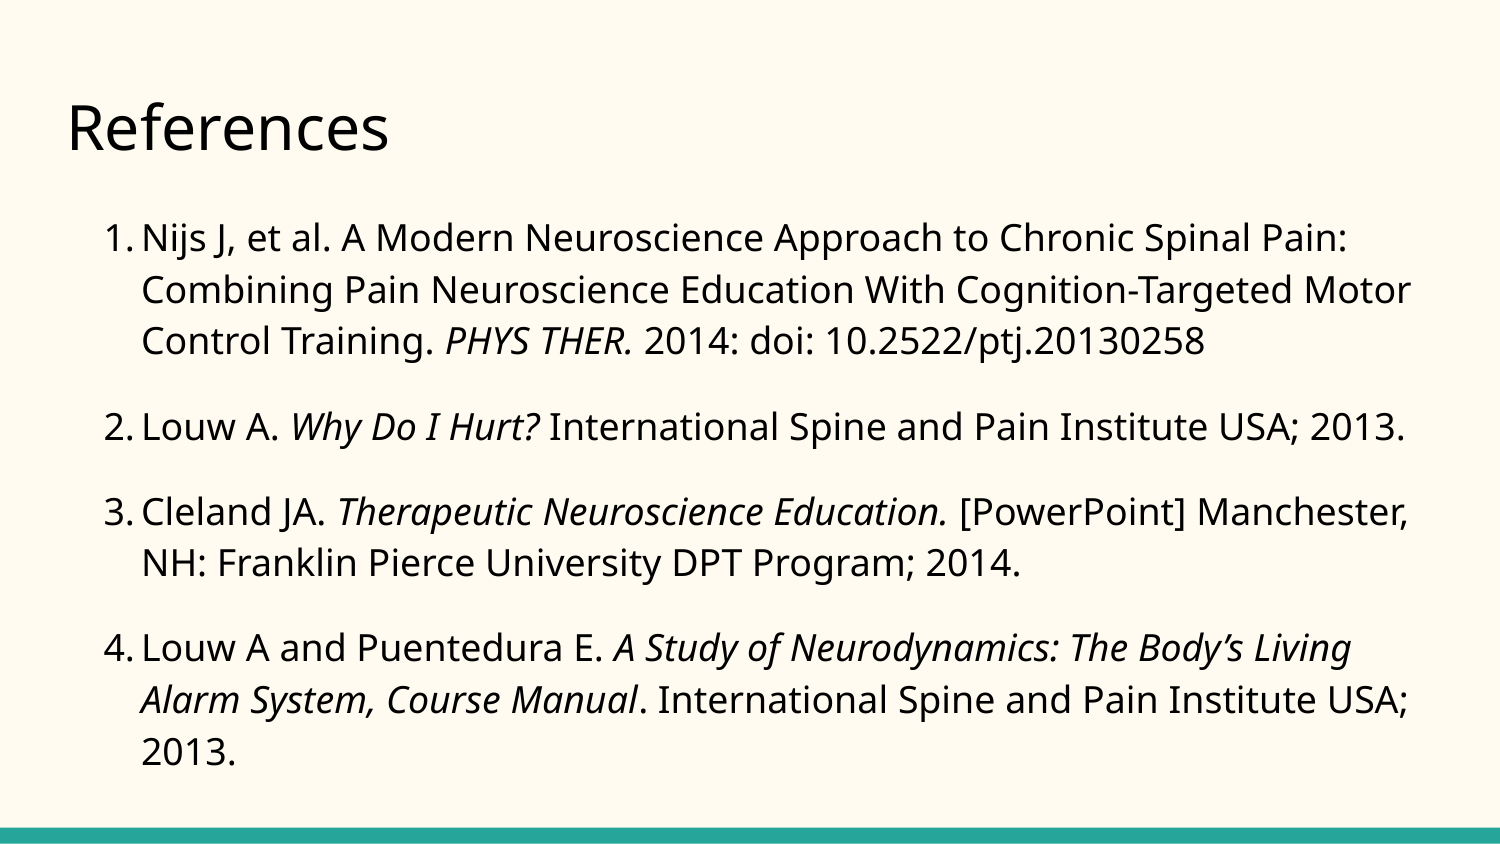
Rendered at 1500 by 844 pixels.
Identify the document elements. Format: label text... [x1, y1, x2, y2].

list Nijs J, et al. A Modern Neuroscience Approach to Chronic Spinal Pain: Combining Pain Neuroscience Education With Cognition-Targeted Motor Control Training. PHYS THER. 2014: doi: 10.2522/ptj.20130258 Louw A. Why Do I Hurt? International Spine and Pain Institute USA; 2013. Cleland JA. Therapeutic Neuroscience Education. [PowerPoint] Manchester, NH: Franklin Pierce University DPT Program; 2014. Louw A and Puentedura E. A Study of Neurodynamics: The Body’s Living Alarm System, Course Manual. International Spine and Pain Institute USA; 2013. [51, 192, 1449, 750]
title References [51, 72, 1449, 174]
